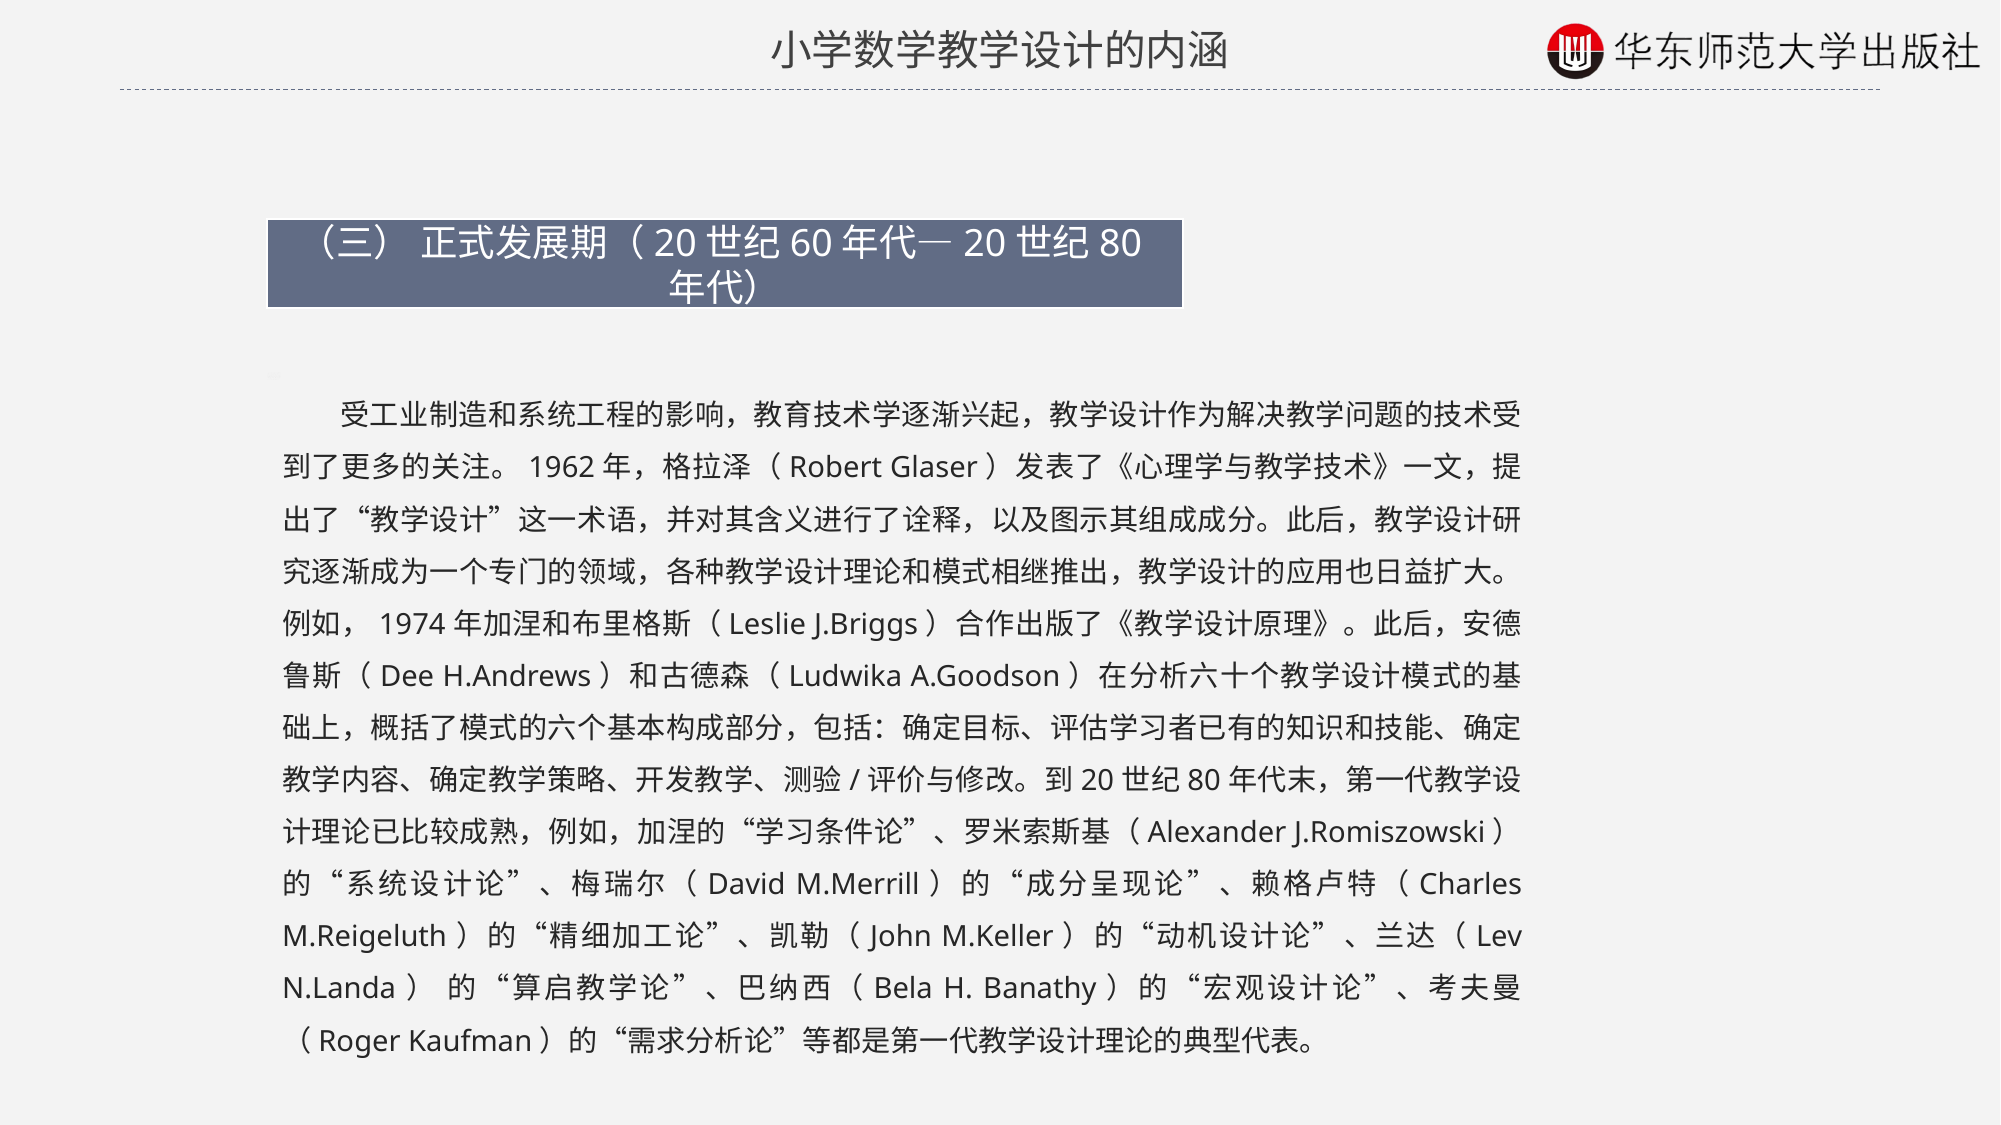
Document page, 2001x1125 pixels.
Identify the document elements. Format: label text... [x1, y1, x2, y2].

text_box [1536, 13, 1989, 83]
text_box （三） 正式发展期（20世纪60年代—20世纪80年代） [266, 218, 1184, 309]
text_box 小学数学教学设计的内涵 [680, 23, 1320, 74]
text_box 受工业制造和系统工程的影响，教育技术学逐渐兴起，教学设计作为解决教学问题的技术受到了更多的关注。1962年，格拉泽（Robert Glaser）发表了《心理学与教学技术》一文，提出了“教学设计”这一术语，并对其含义进行了诠释，以及图示其组成成分。此后，教学设计研究逐渐成为一个专门的领域，各种教学设计理论和模式相继推出，教学设计的应用也日益扩大。例如，1974年加涅和布里格斯（Leslie J.Briggs）合作出版了《教学设计原理》。此后，安德鲁斯（Dee H.Andrews）和古德森（Ludwika A.Goodson）在分析六十个教学设计模式的基础上，概括了模式的六个基本构成部分，包括：确定目标、评估学习者已有的知识和技能、确定教学内容、确定教学策略、开发教学、测验/评价与修改。到20世纪80年代末，第一代教学设计理论已比较成熟，例如，加涅的“学习条件论”、罗米索斯基（Alexander J.Romiszowski）的“系统设计论”、梅瑞尔（David M.Merrill）的“成分呈现论”、赖格卢特（Charles M.Reigeluth）的“精细加工论”、凯勒（John M.Keller）的“动机设计论”、兰达（Lev N.Landa） 的“算启教学论”、巴纳西（Bela H. Banathy）的“宏观设计论”、考夫曼（Roger Kaufman）的“需求分析论”等都是第一代教学设计理论的典型代表。 [267, 372, 1537, 1065]
